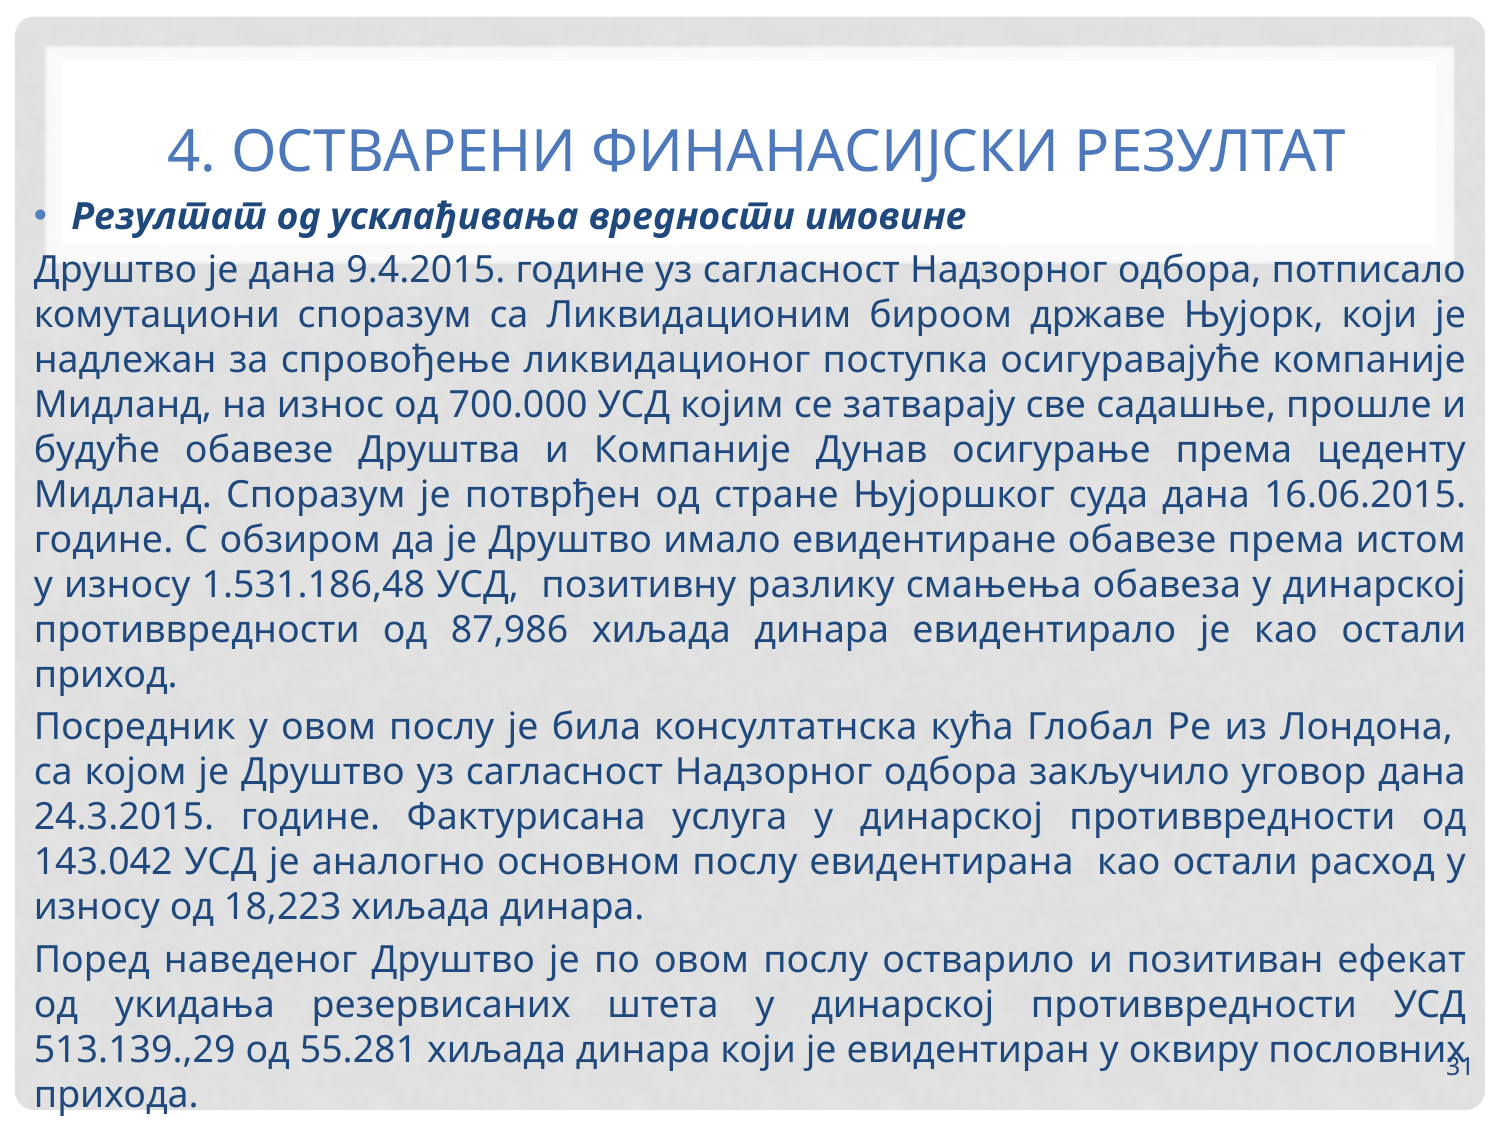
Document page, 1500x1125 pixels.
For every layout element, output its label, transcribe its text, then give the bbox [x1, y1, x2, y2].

title 4. остварени финанасијски резултат [64, 78, 1449, 184]
list Резултат од усклађивања вредности имовине Друштво је дана 9.4.2015. године уз сагласност Надзорног одбора, потписало комутациони споразум са Ликвидационим бироом државе Њујорк, који је надлежан за спровођење ликвидационог поступка осигуравајуће компаније Мидланд, на износ од 700.000 УСД којим се затварају све садашње, прошле и будуће обавезе Друштва и Компаније Дунав осигурање према цеденту Мидланд. Споразум је потврђен од стране Њујоршког суда дана 16.06.2015. године. С обзиром да је Друштво имало евидентиране обавезе према истом у износу 1.531.186,48 УСД, позитивну разлику смањења обавеза у динарској противвредности од 87,986 хиљада динара евидентирало је као остали приход. Посредник у овом послу је била консултатнска кућа Глобал Ре из Лондона, са којом је Друштво уз сагласност Надзорног одбора закључило уговор дана 24.3.2015. године. Фактурисана услуга у динарској противвредности од 143.042 УСД је аналогно основном послу евидентирана као остали расход у износу од 18,223 хиљада динара. Поред наведеног Друштво је по овом послу остварило и позитиван ефекат од укидања резервисаних штета у динарској противвредности УСД 513.139.,29 од 55.281 хиљада динара који је евидентиран у оквиру пословних прихода. [0, 184, 1483, 1071]
slide_number 31 [1399, 1035, 1490, 1100]
